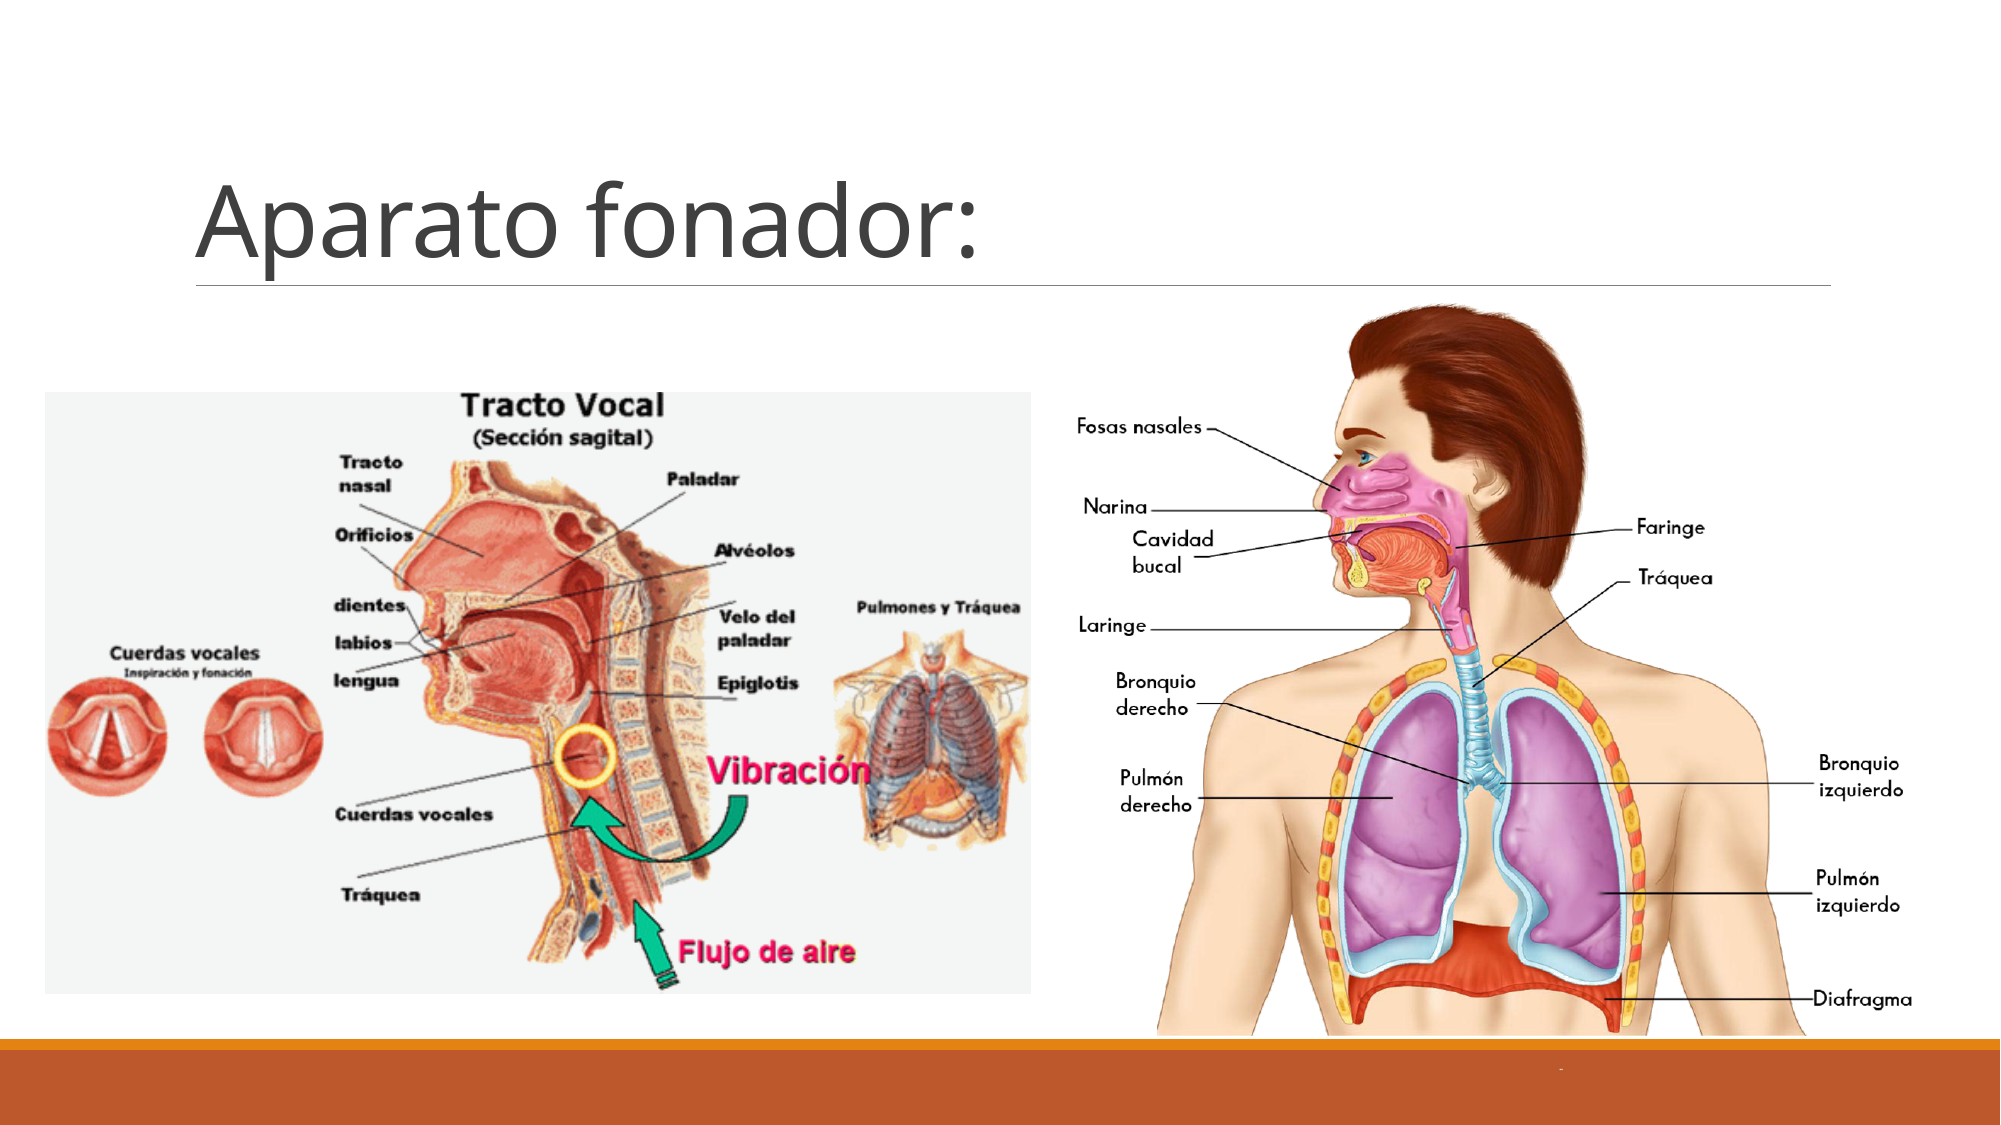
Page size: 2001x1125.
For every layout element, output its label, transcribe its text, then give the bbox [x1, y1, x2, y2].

title Aparato fonador: [180, 47, 1830, 285]
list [44, 391, 1032, 995]
picture [1054, 284, 1955, 1087]
